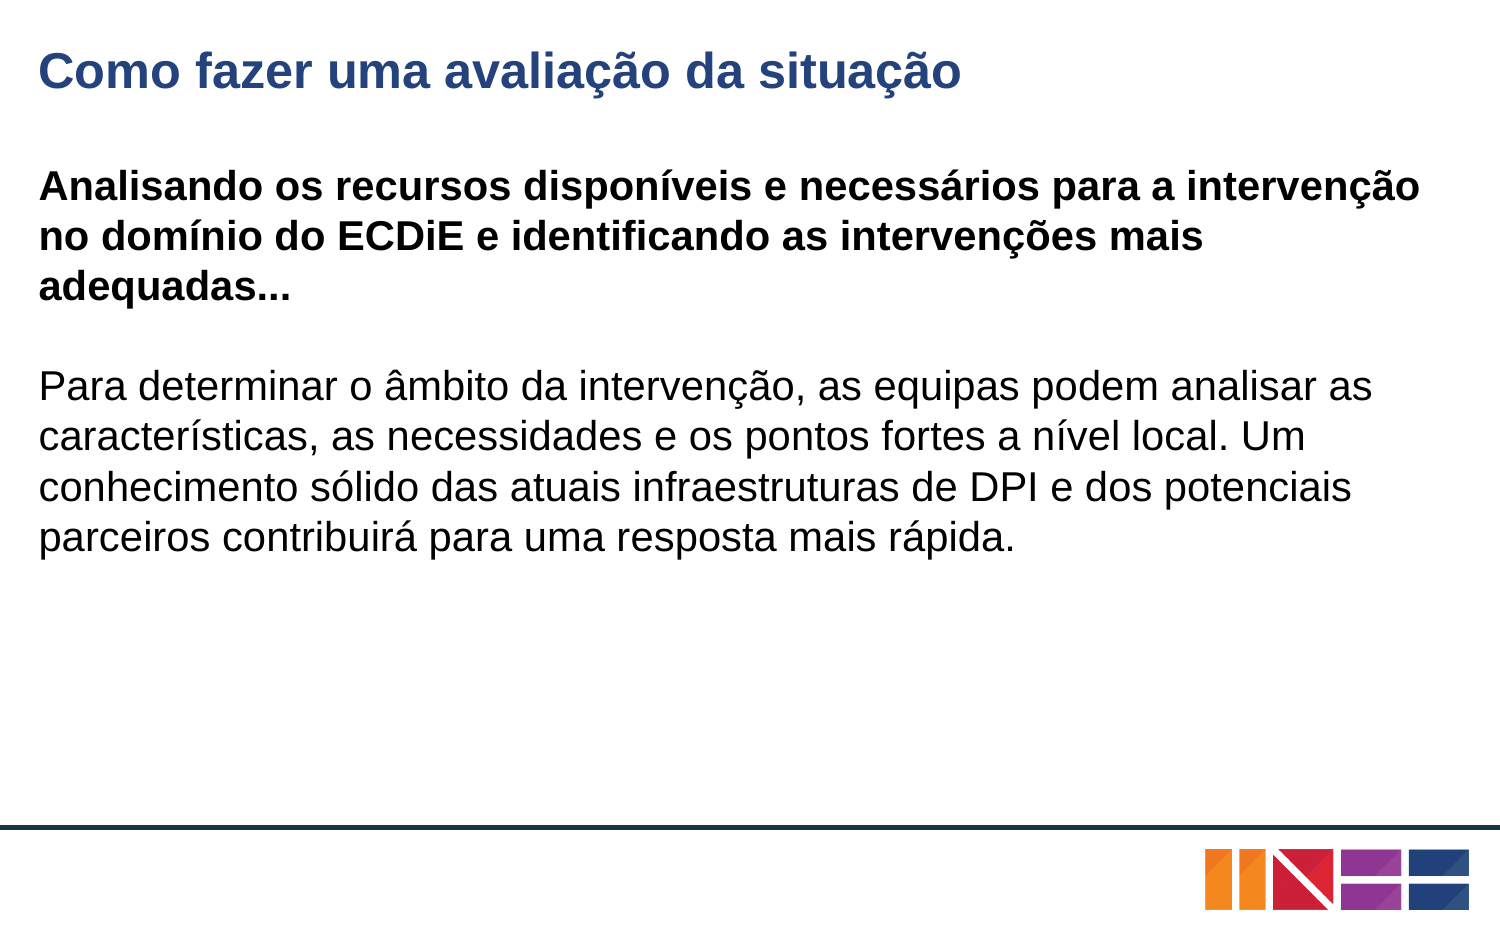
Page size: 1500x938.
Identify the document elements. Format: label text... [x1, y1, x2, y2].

picture [1205, 849, 1469, 910]
list Analisando os recursos disponíveis e necessários para a intervenção no domínio do ECDiE e identificando as intervenções mais adequadas... Para determinar o âmbito da intervenção, as equipas podem analisar as características, as necessidades e os pontos fortes a nível local. Um conhecimento sólido das atuais infraestruturas de DPI e dos potenciais parceiros contribuirá para uma resposta mais rápida. [23, 143, 1479, 779]
title Como fazer uma avaliação da situação [23, 23, 1468, 121]
